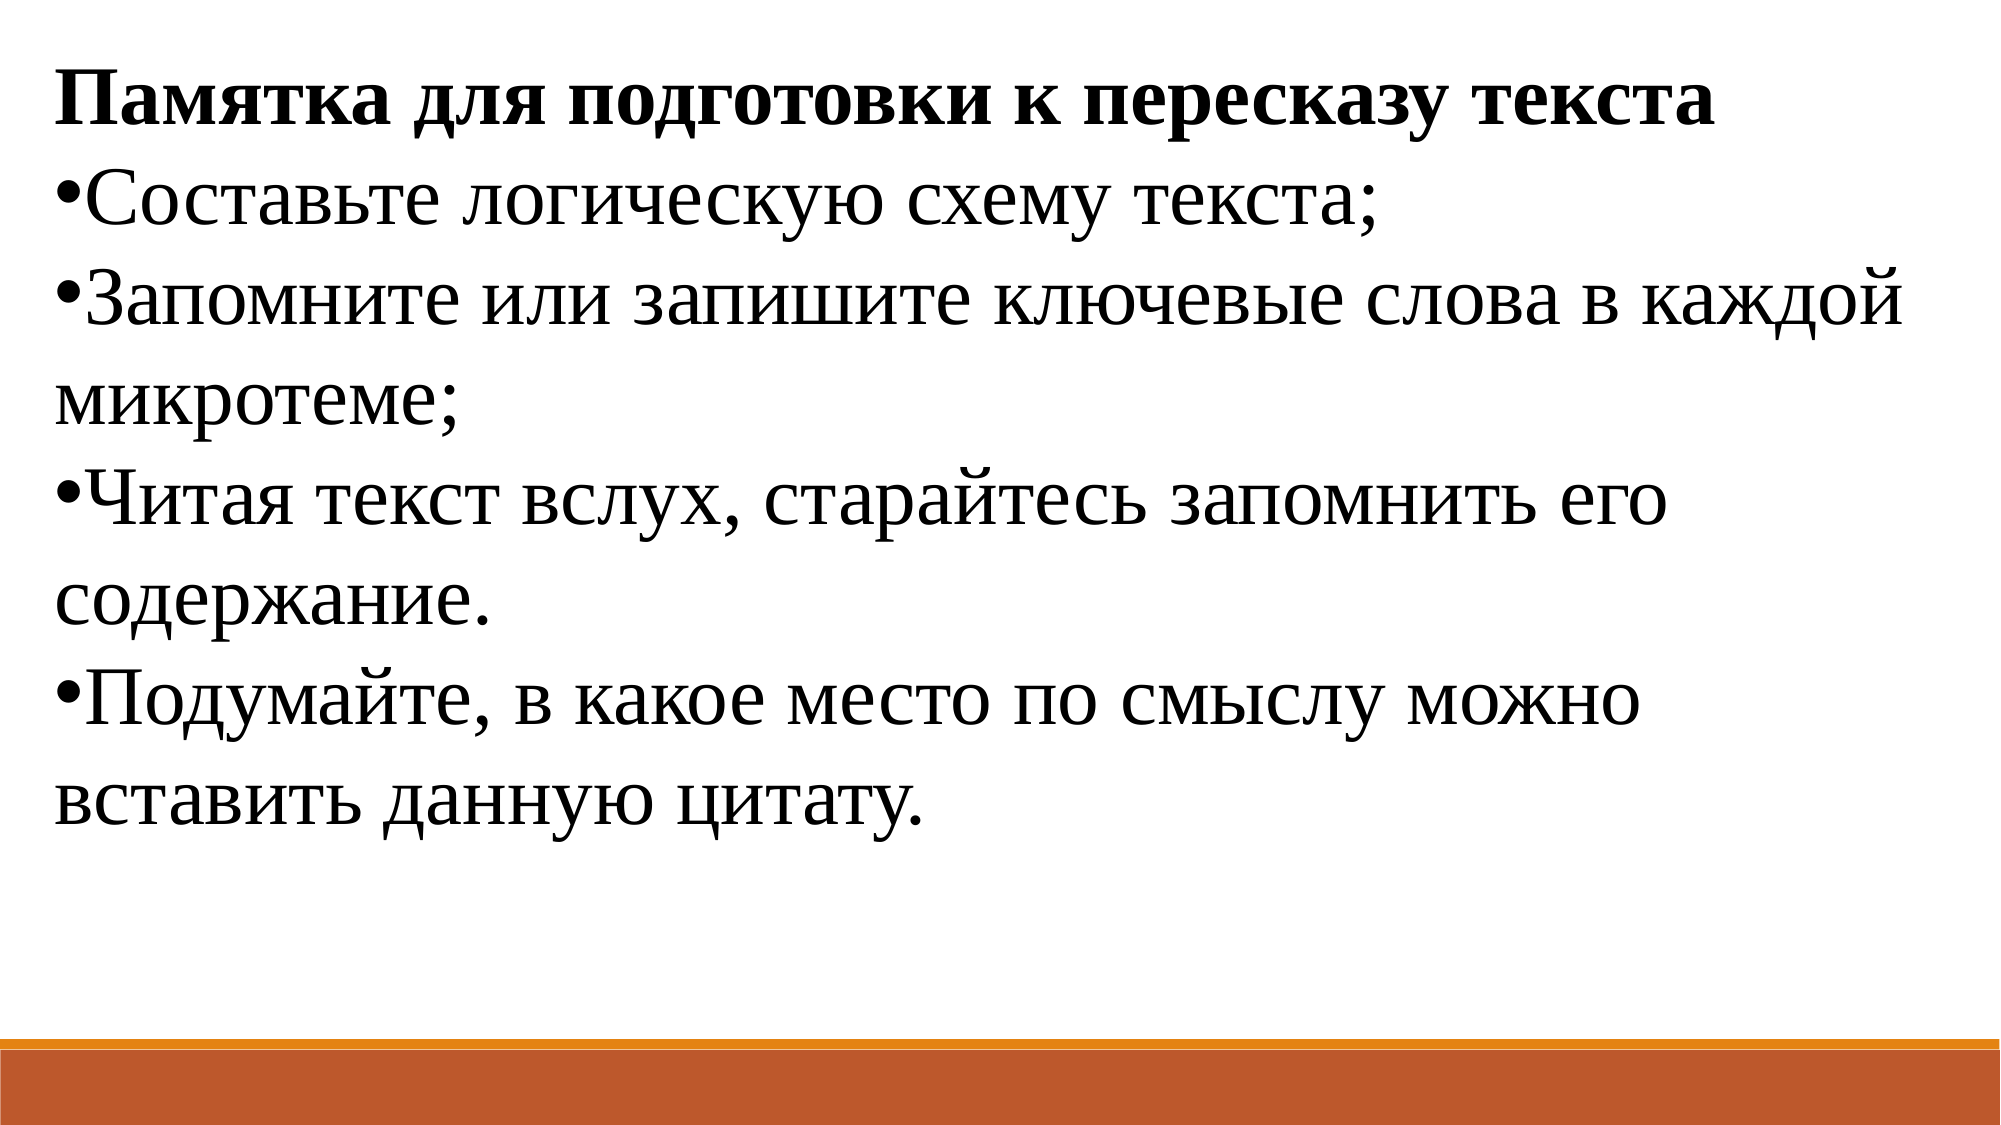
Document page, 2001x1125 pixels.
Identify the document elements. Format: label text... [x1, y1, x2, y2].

text_box Памятка для подготовки к пересказу текста Составьте логическую схему текста; Запомните или запишите ключевые слова в каждой микротеме; Читая текст вслух, старайтесь запомнить его содержание. Подумайте, в какое место по смыслу можно вставить данную цитату. [40, 33, 1959, 849]
